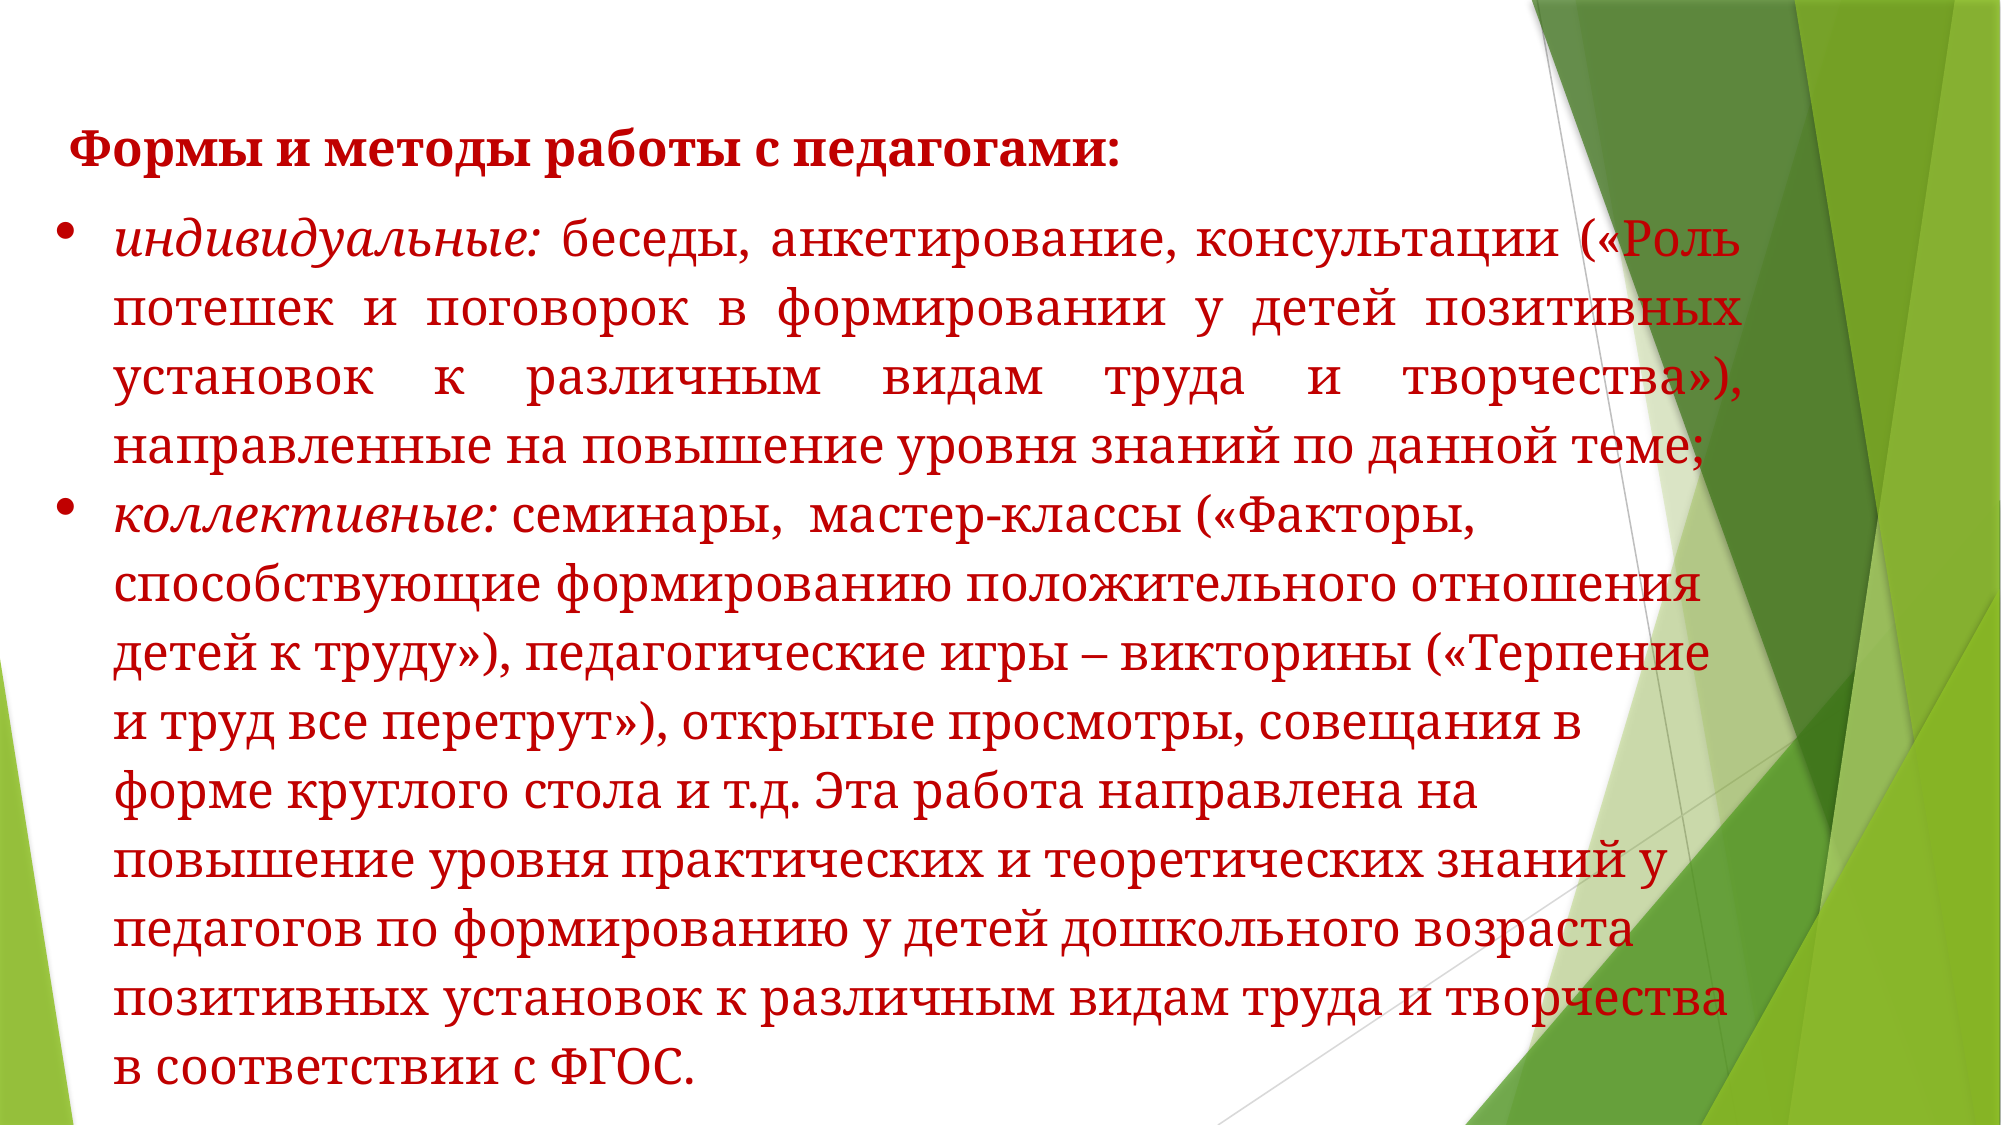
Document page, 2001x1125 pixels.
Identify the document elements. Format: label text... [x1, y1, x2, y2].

text_box Формы и методы работы с педагогами: индивидуальные: беседы, анкетирование, консультации («Роль потешек и поговорок в формировании у детей позитивных установок к различным видам труда и творчества»), направленные на повышение уровня знаний по данной теме; коллективные: семинары, мастер-классы («Факторы, способствующие формированию положительного отношения детей к труду»), педагогические игры – викторины («Терпение и труд все перетрут»), открытые просмотры, совещания в форме круглого стола и т.д. Эта работа направлена на повышение уровня практических и теоретических знаний у педагогов по формированию у детей дошкольного возраста позитивных установок к различным видам труда и творчества в соответствии с ФГОС. [42, 100, 1758, 1102]
